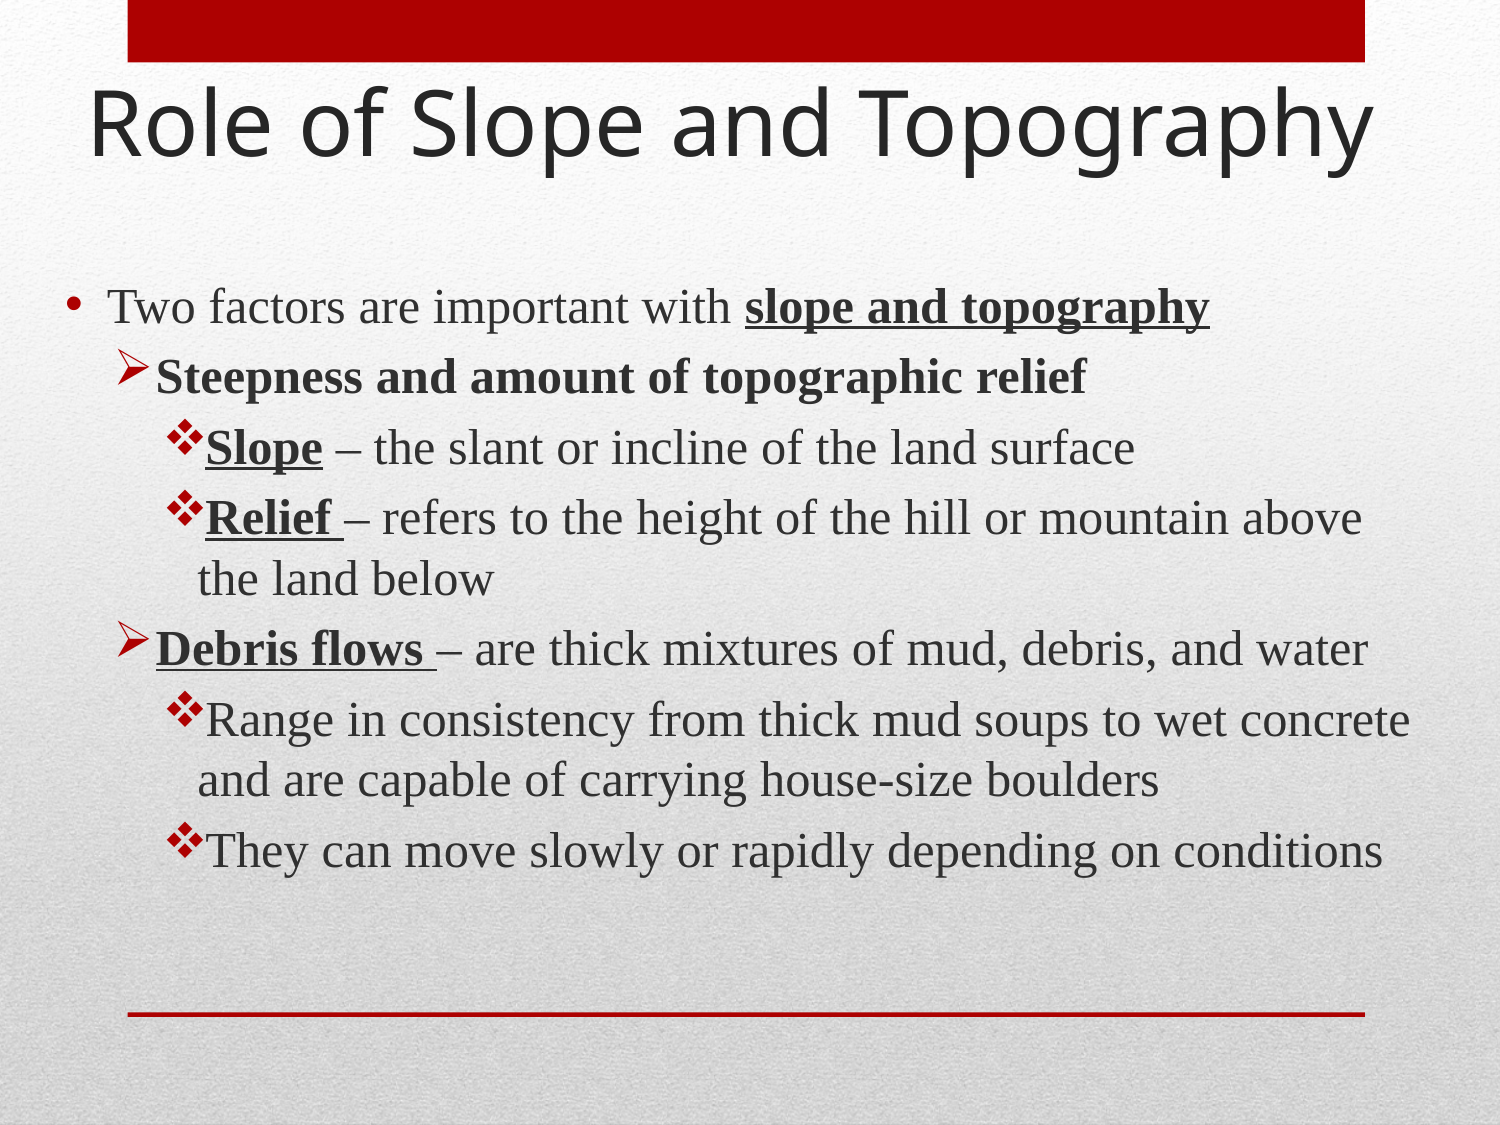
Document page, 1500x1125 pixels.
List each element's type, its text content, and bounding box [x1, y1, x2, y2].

title Role of Slope and Topography [24, 0, 1438, 183]
list Two factors are important with slope and topography Steepness and amount of topographic relief Slope – the slant or incline of the land surface Relief – refers to the height of the hill or mountain above the land below Debris flows – are thick mixtures of mud, debris, and water Range in consistency from thick mud soups to wet concrete and are capable of carrying house-size boulders They can move slowly or rapidly depending on conditions [50, 200, 1450, 950]
